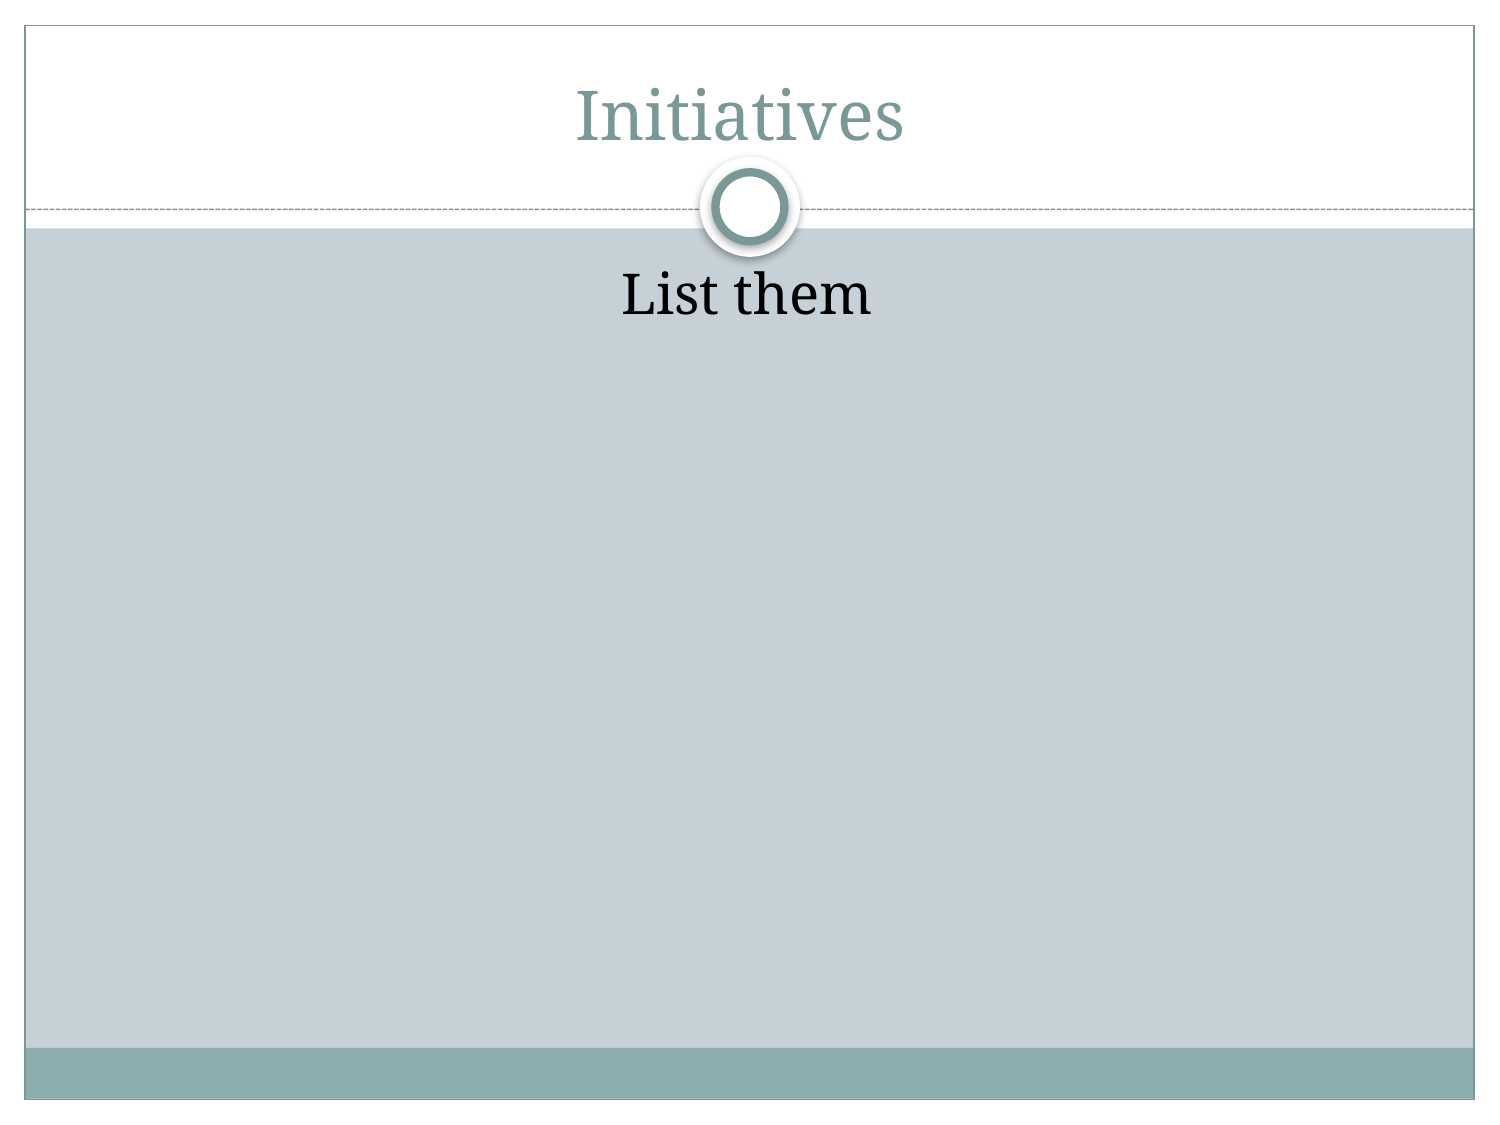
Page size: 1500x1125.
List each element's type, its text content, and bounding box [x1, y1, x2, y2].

list List them [49, 250, 1445, 1001]
title Initiatives [49, 37, 1450, 162]
